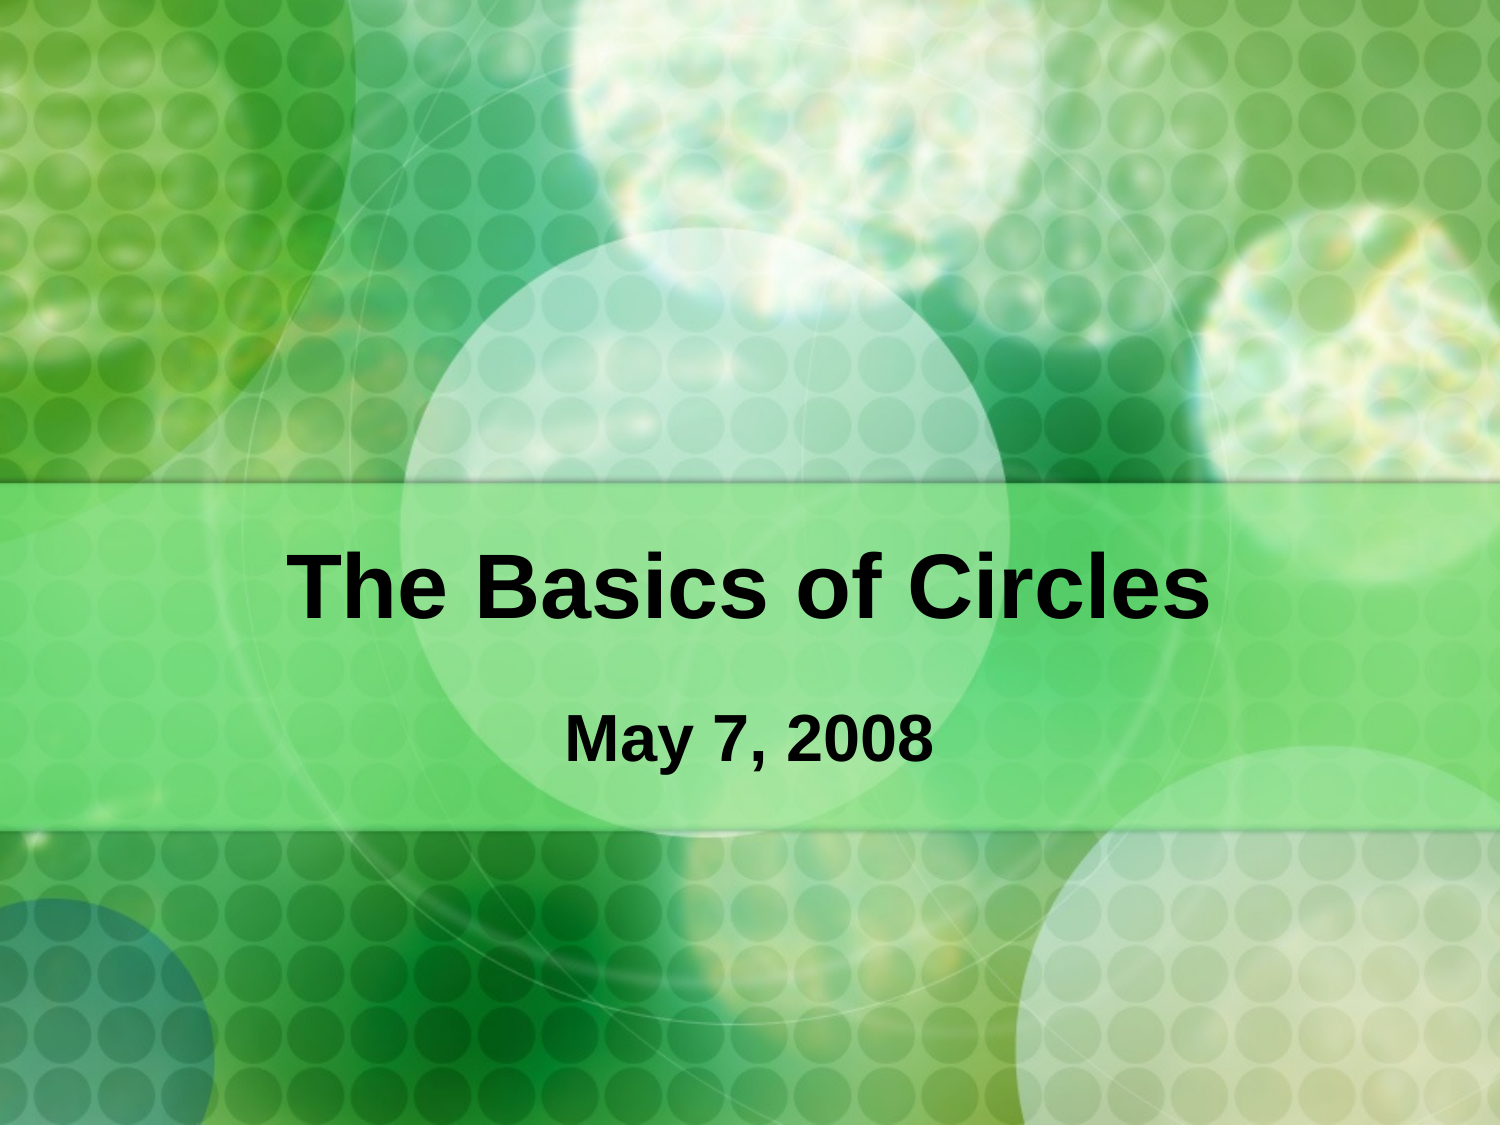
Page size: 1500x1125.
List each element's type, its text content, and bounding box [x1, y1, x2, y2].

title The Basics of Circles [24, 474, 1476, 687]
picture [0, 0, 1500, 1125]
subtitle May 7, 2008 [24, 687, 1476, 838]
